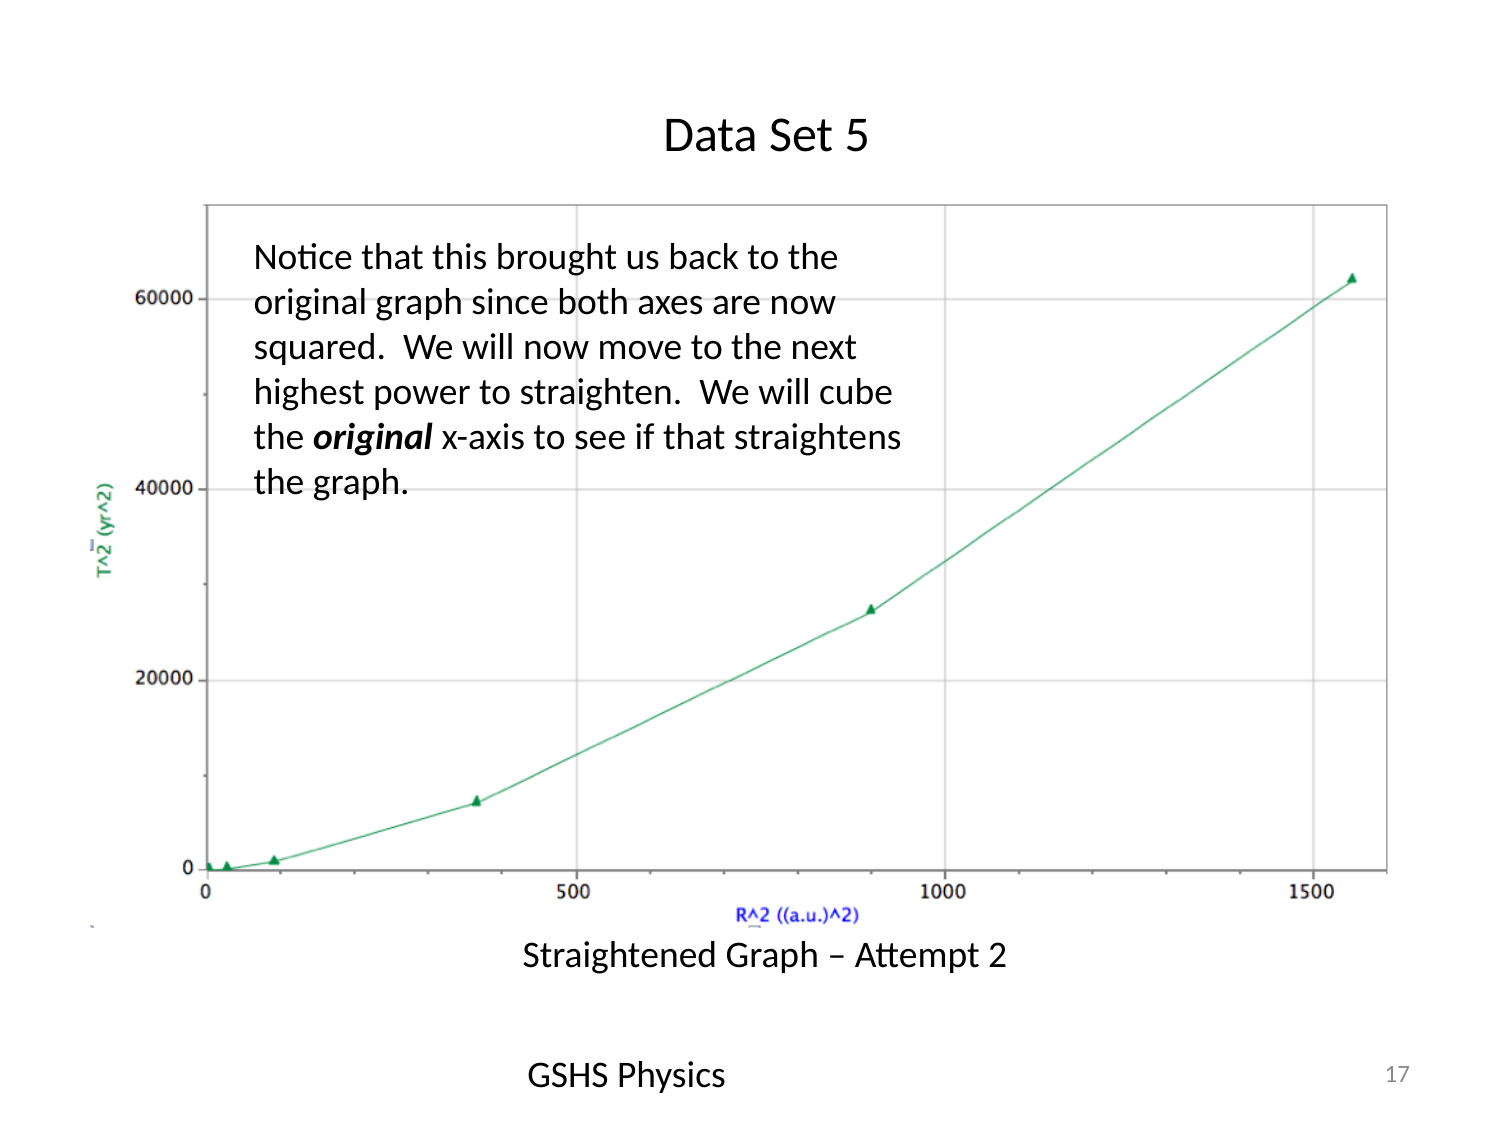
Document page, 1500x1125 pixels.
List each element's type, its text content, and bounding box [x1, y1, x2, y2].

slide_number 17 [1074, 1042, 1425, 1103]
text_box Data Set 5 [648, 94, 904, 168]
text_box Straightened Graph – Attempt 2 [507, 936, 1044, 982]
footer GSHS Physics [512, 1042, 988, 1103]
picture [90, 169, 1417, 928]
